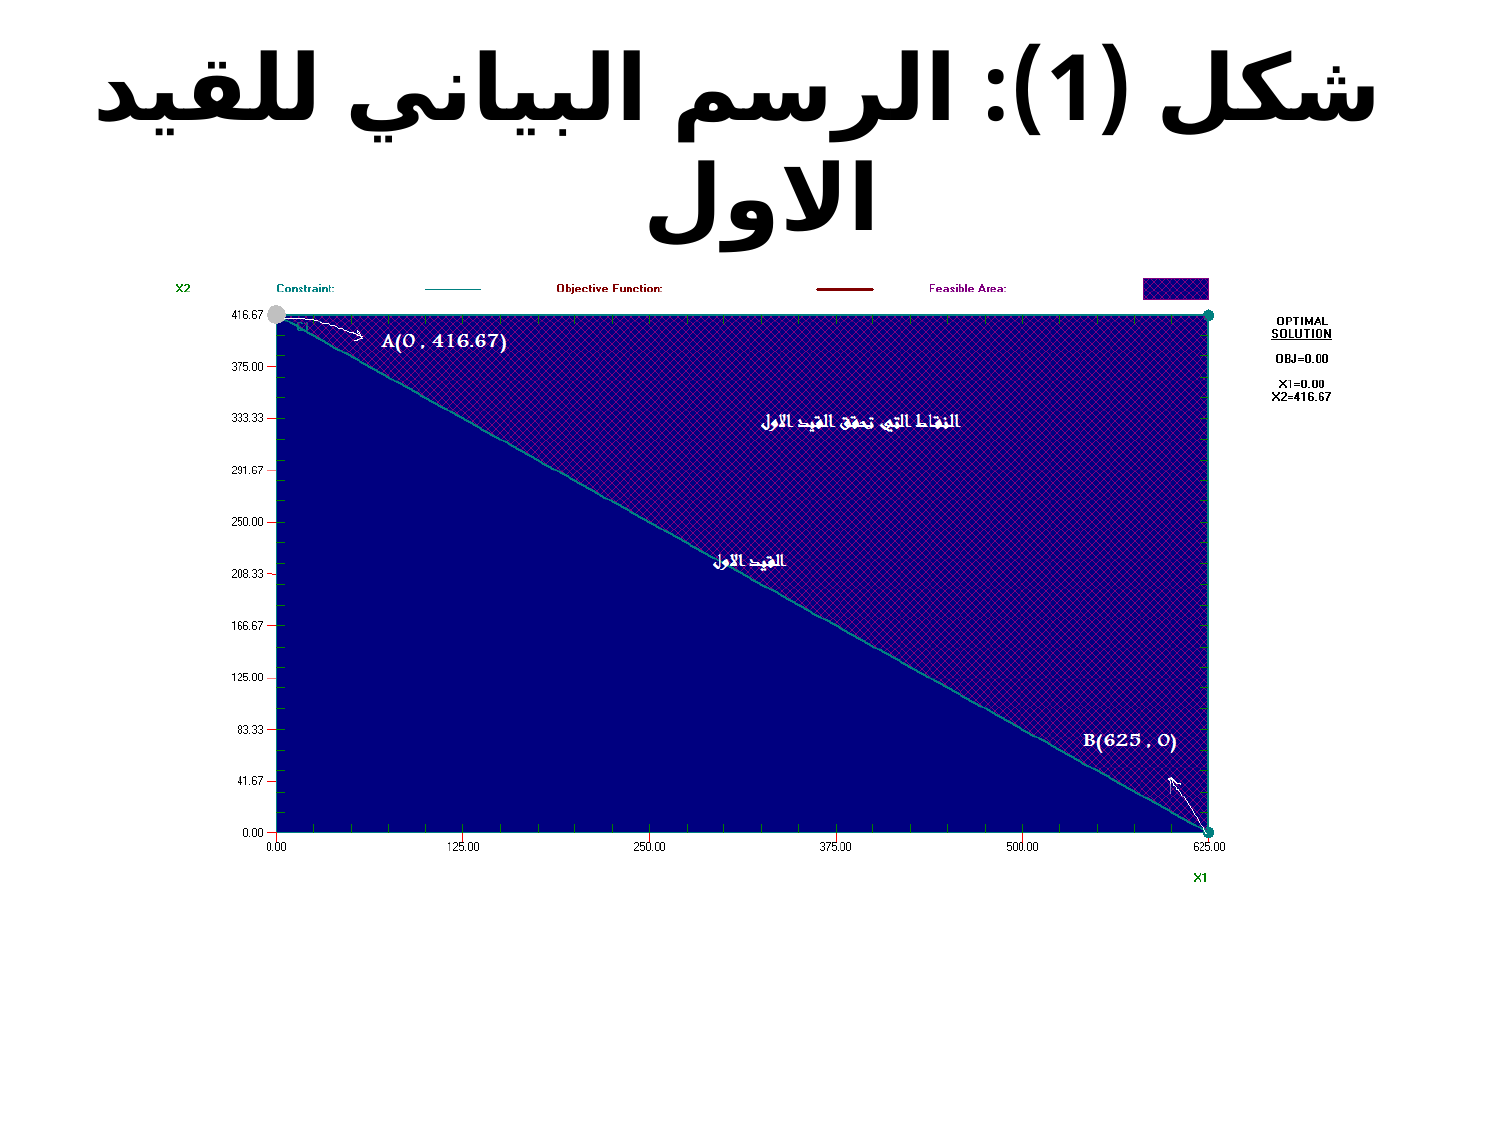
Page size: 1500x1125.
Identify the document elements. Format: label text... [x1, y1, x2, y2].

title شكل (1): الرسم البياني للقيد الاول [75, 45, 1425, 233]
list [89, 262, 1411, 1006]
